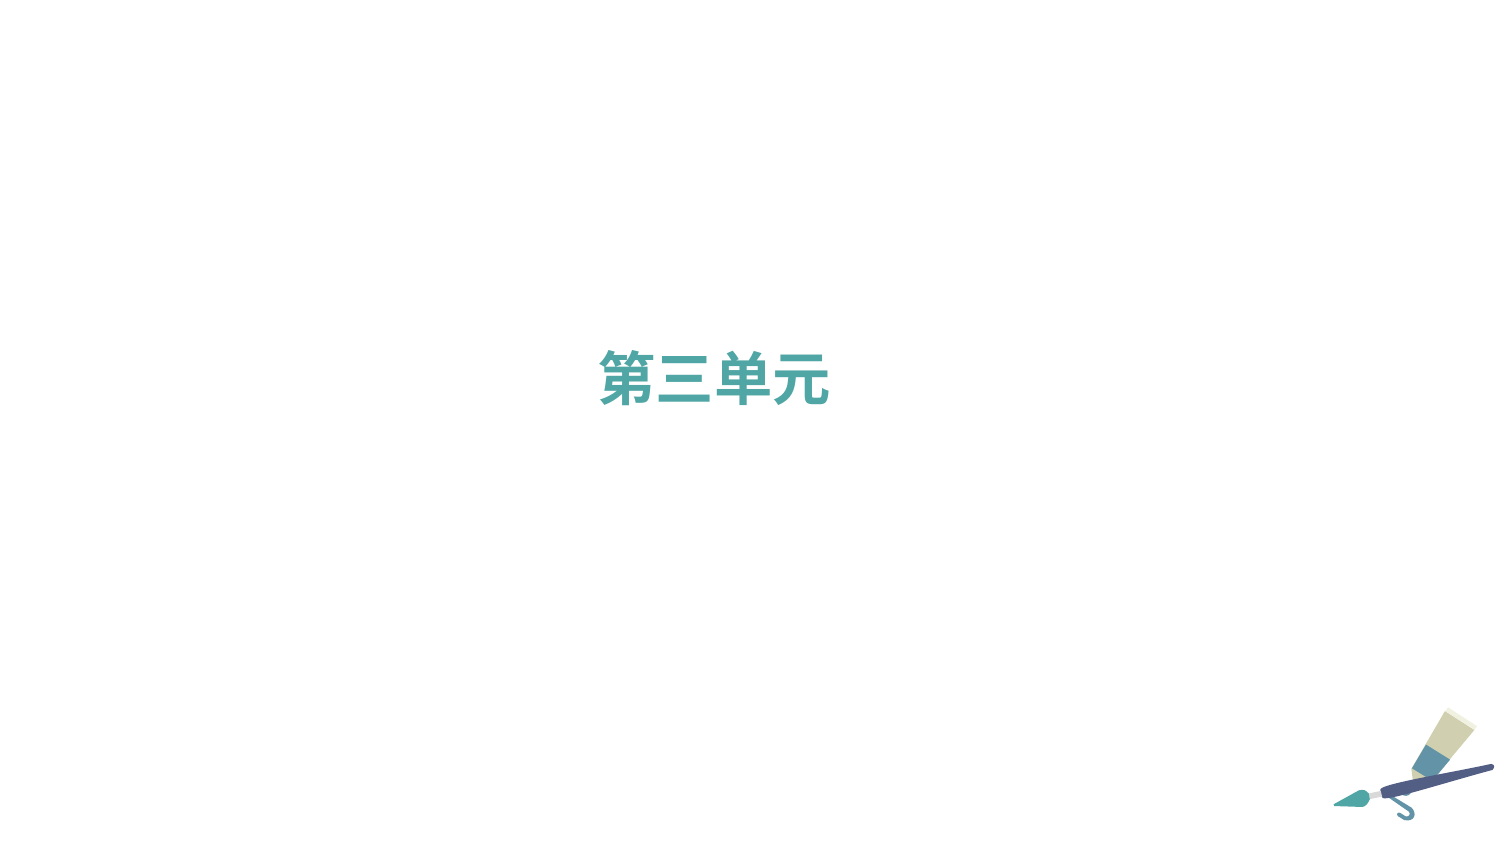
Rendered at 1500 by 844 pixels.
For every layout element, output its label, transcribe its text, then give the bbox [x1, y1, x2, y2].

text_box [1358, 708, 1481, 844]
text_box 第三单元 [537, 265, 907, 420]
